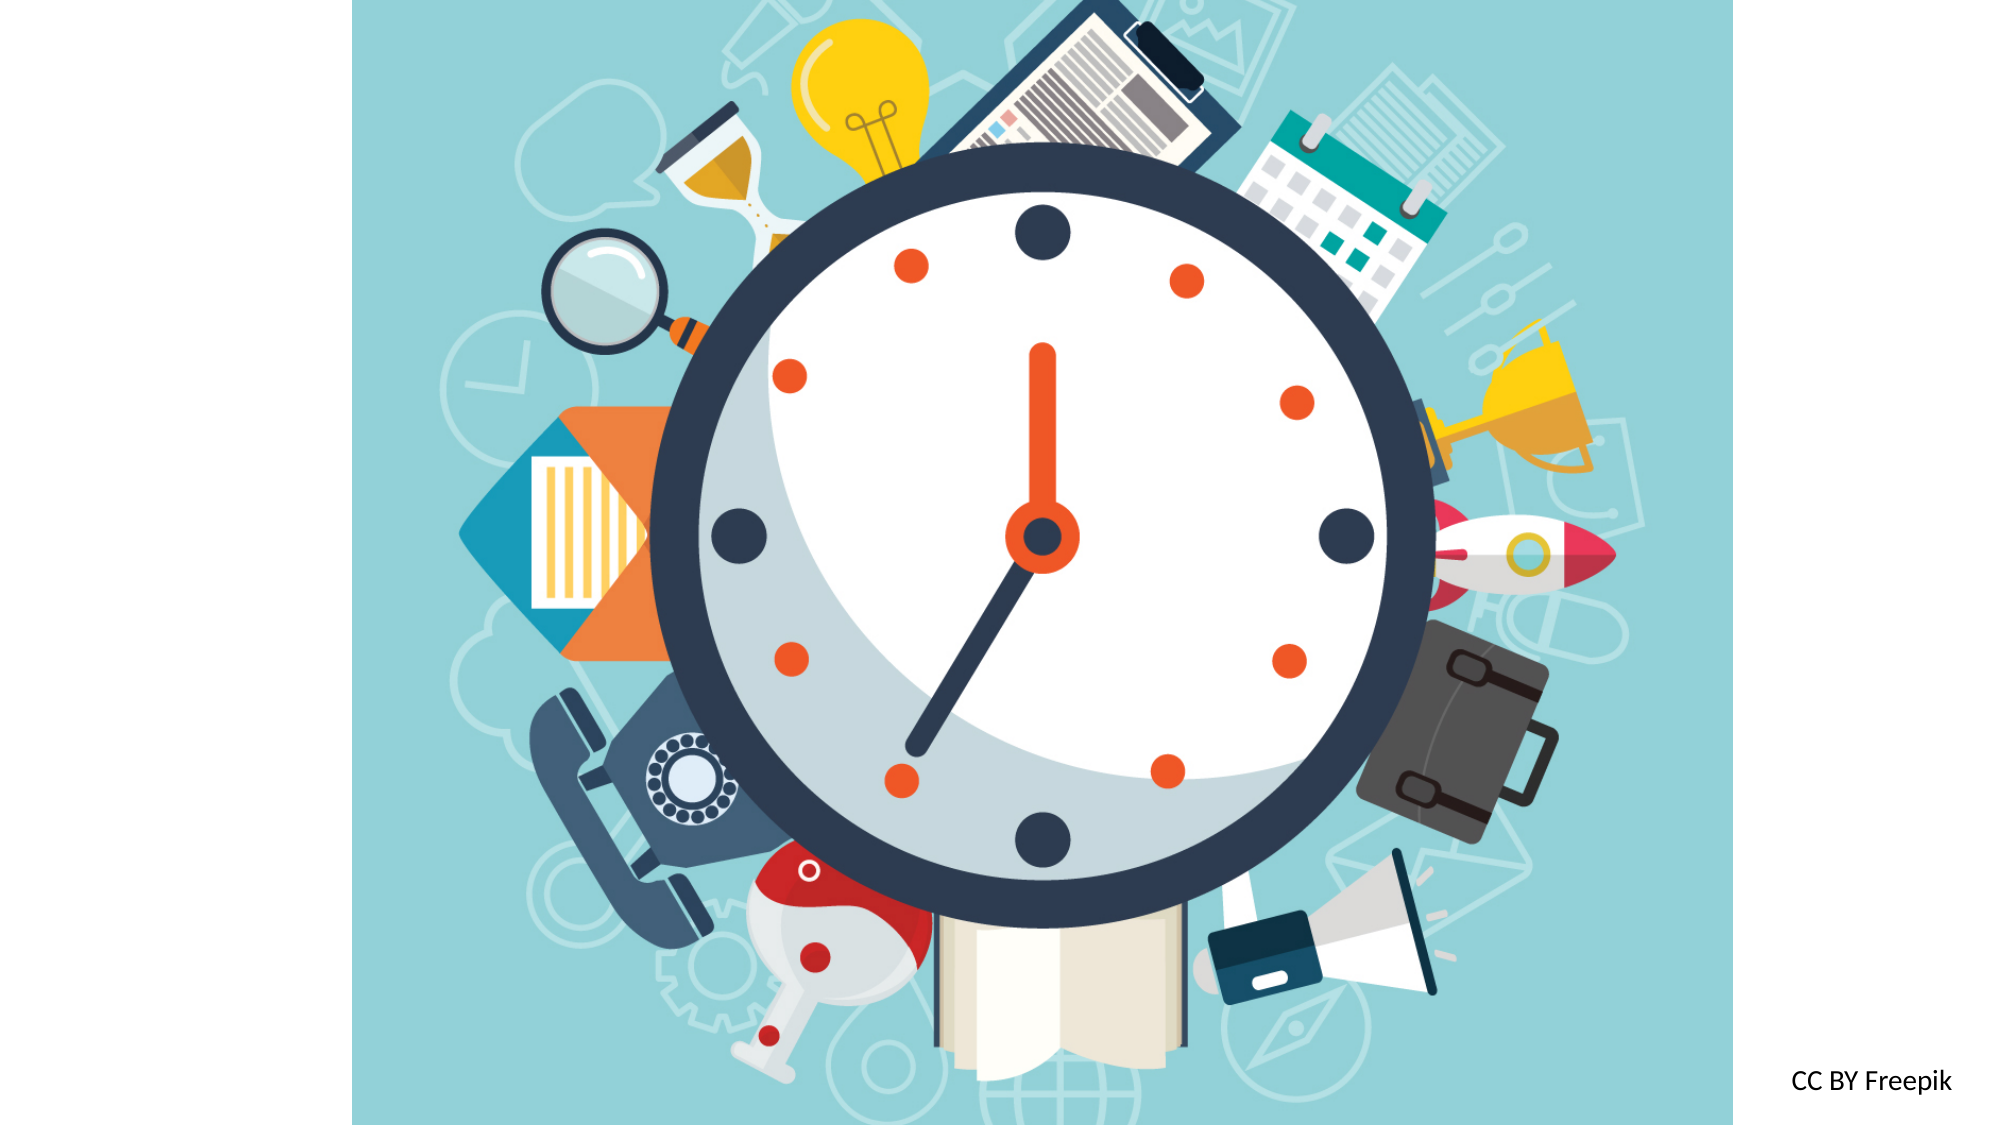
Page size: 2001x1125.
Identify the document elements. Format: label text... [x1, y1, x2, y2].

picture [352, 0, 1733, 1125]
text_box CC BY Freepik [1776, 1053, 2000, 1104]
